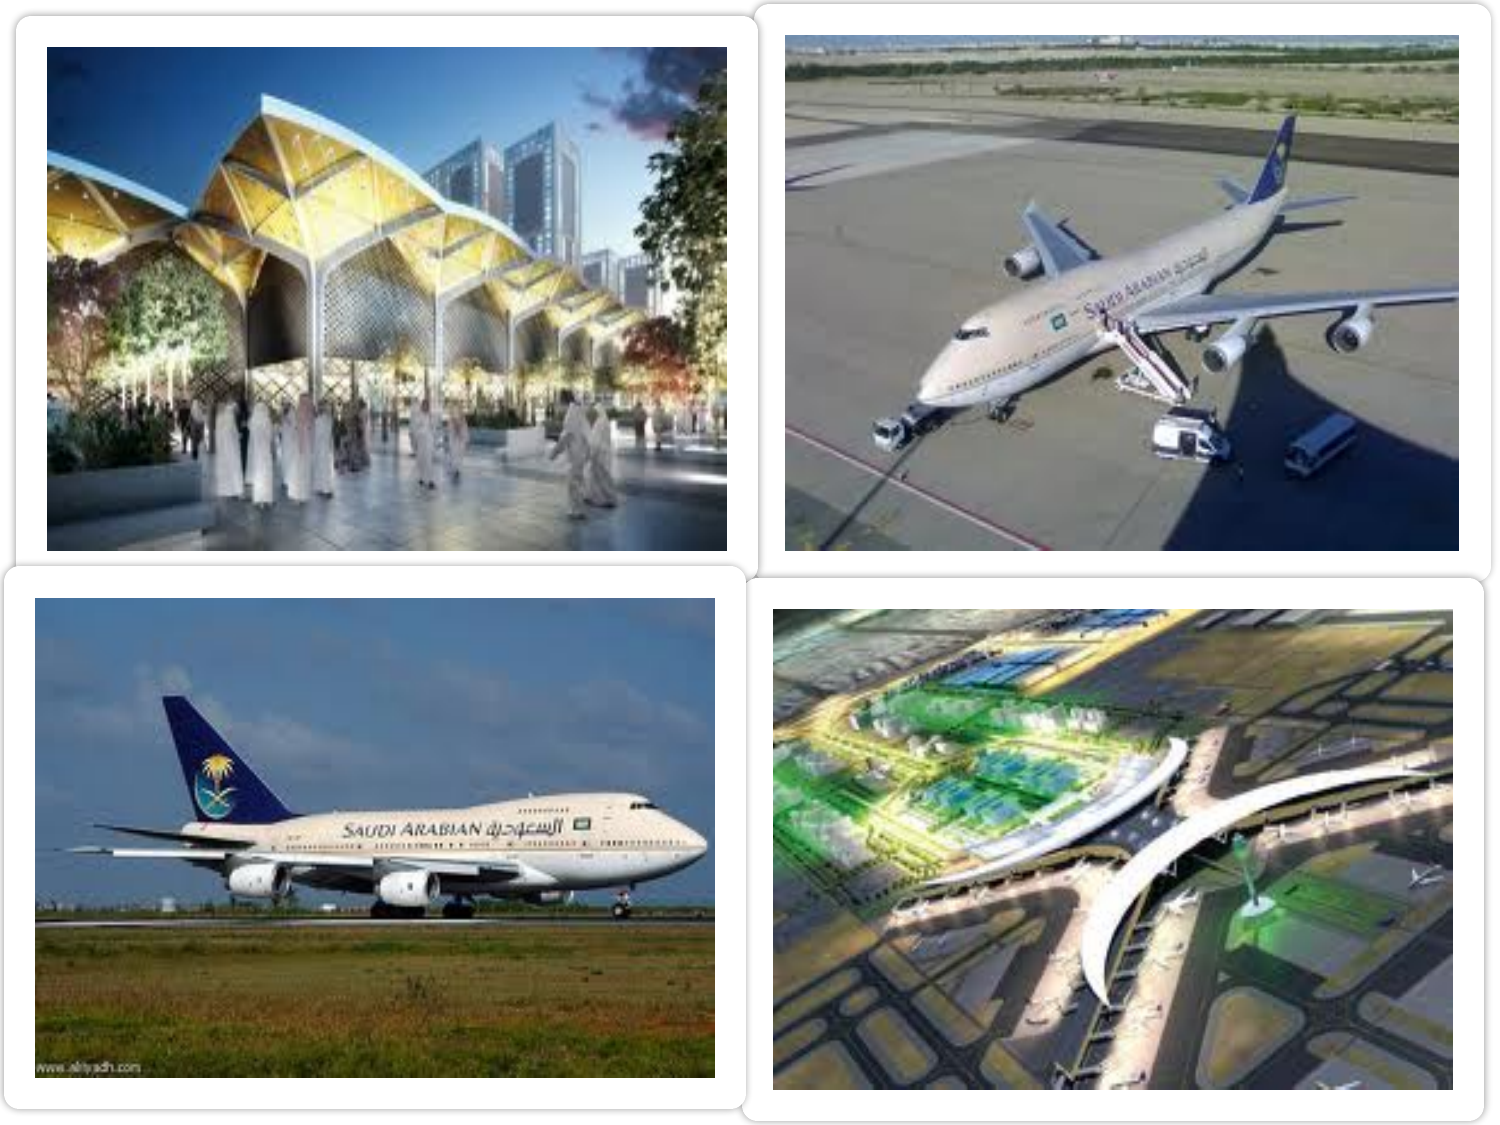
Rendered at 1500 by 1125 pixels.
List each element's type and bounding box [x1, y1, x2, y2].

picture [773, 609, 1454, 1091]
picture [34, 597, 716, 1079]
picture [46, 46, 727, 552]
picture [784, 34, 1460, 551]
